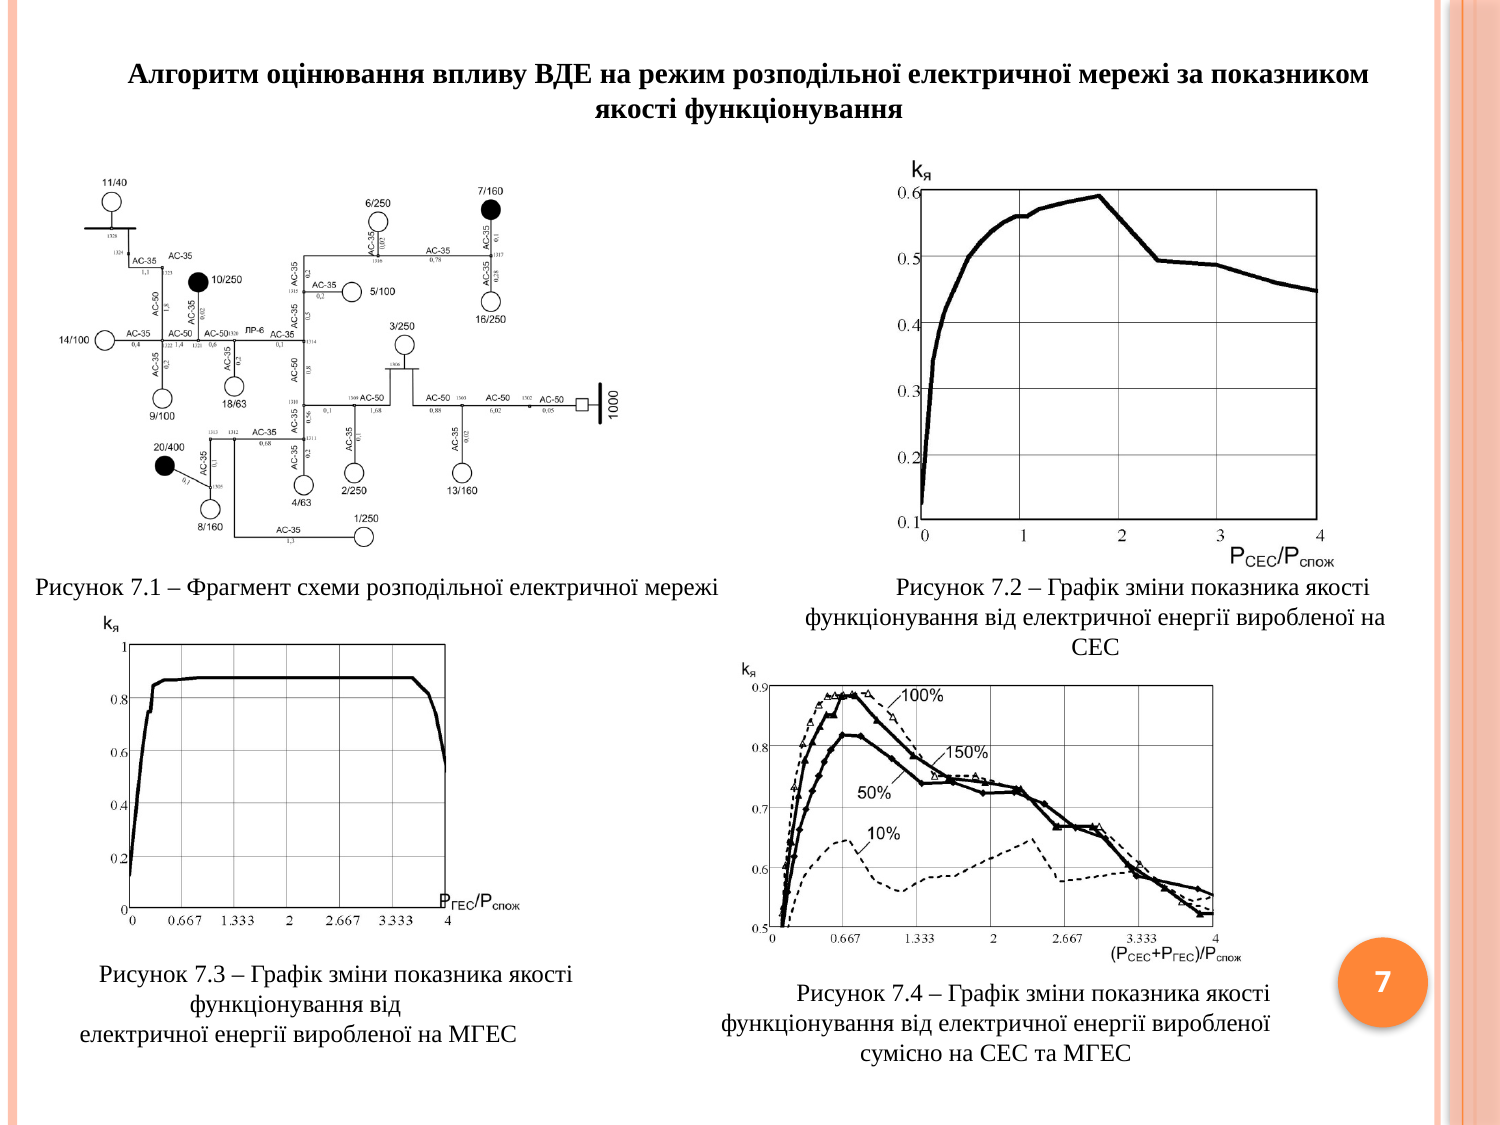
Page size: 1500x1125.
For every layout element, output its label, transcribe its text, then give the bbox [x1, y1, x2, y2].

picture [726, 655, 1243, 965]
picture [878, 151, 1342, 572]
list Алгоритм оцінювання впливу ВДЕ на режим розподільної електричної мережі за показником якості функціонування [23, 46, 1430, 1062]
picture [81, 608, 520, 950]
text_box Рисунок 7.3 – Графік зміни показника якості функціонування від електричної енергії виробленої на МГЕС [0, 949, 645, 1055]
picture [58, 175, 622, 547]
text_box Рисунок 7.4 – Графік зміни показника якості функціонування від електричної енергії виробленої сумісно на СЕС та МГЕС [667, 969, 1325, 1074]
slide_number 7 [1333, 940, 1434, 1027]
text_box Рисунок 7.2 – Графік зміни показника якості функціонування від електричної енергії виробленої на СЕС [773, 563, 1418, 668]
text_box Рисунок 7.1 – Фрагмент схеми розподільної електричної мережі [0, 562, 797, 608]
